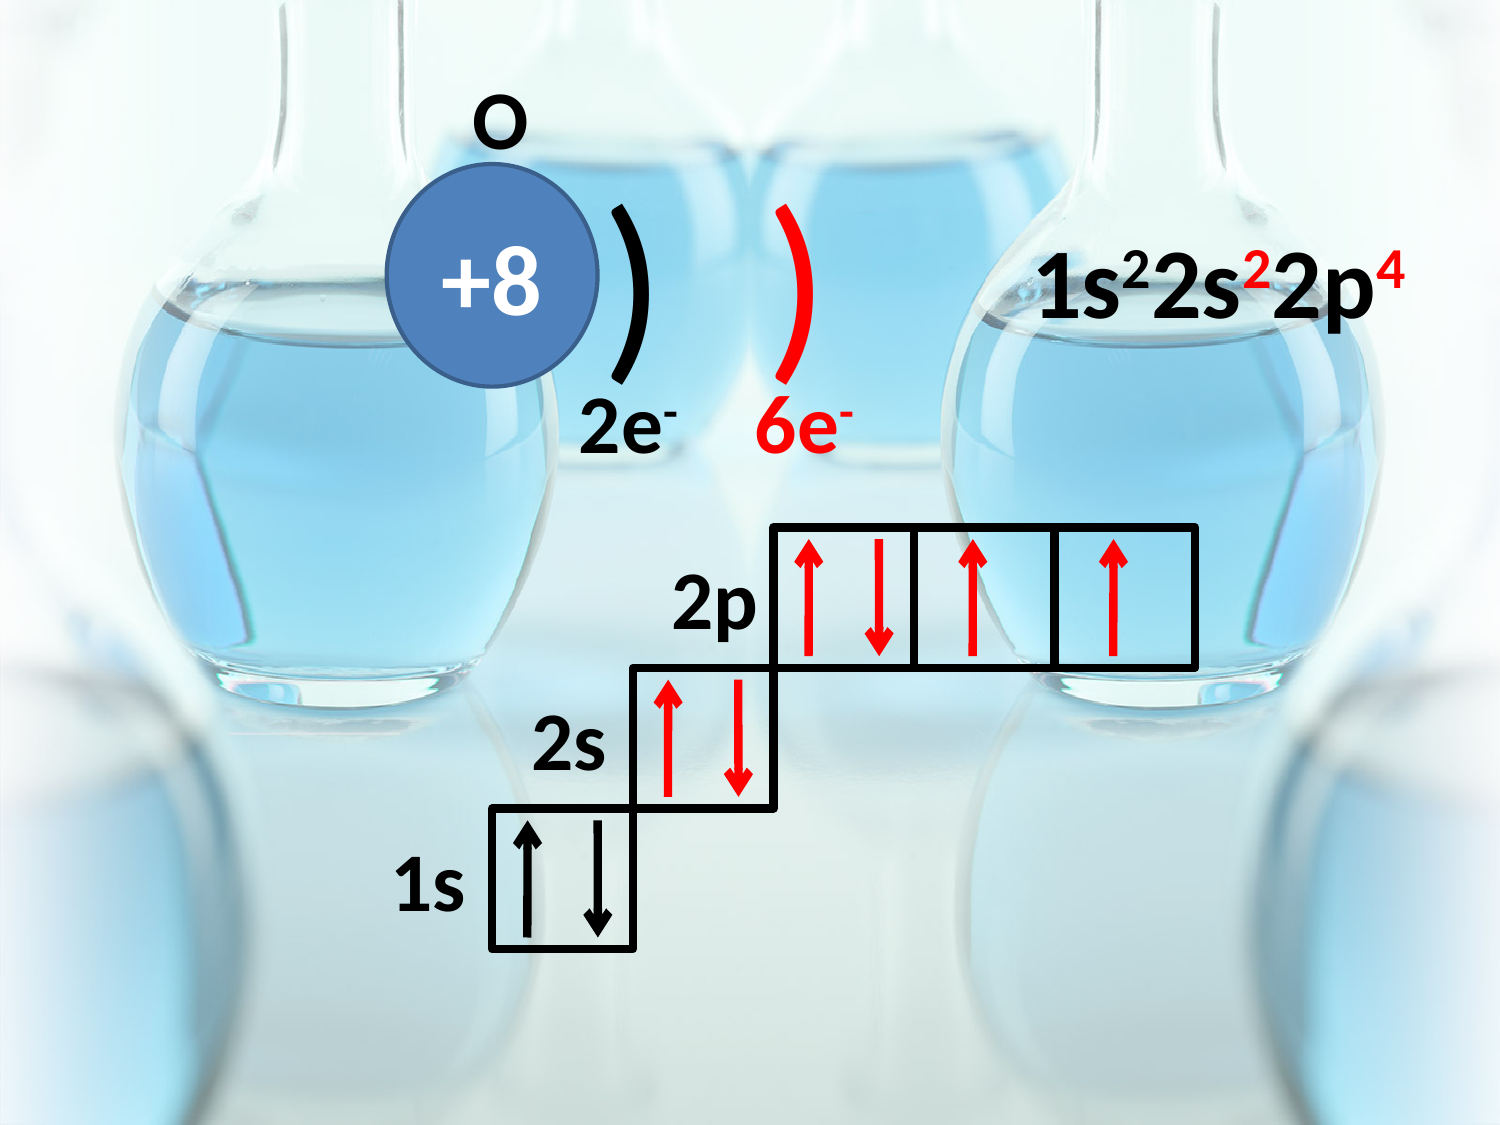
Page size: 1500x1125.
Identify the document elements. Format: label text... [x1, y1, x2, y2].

text_box 2s [516, 679, 622, 795]
text_box 1s22s22p4 [1016, 210, 1421, 346]
text_box O [457, 58, 544, 174]
picture [0, 0, 1500, 1125]
text_box [771, 605, 912, 670]
text_box 6e- [740, 363, 869, 478]
text_box 1s [375, 820, 481, 936]
text_box 2e- [564, 363, 693, 478]
text_box [490, 887, 635, 951]
text_box [631, 746, 775, 811]
text_box [490, 806, 635, 877]
text_box [912, 525, 1053, 670]
text_box 2p [656, 539, 774, 654]
text_box [1053, 525, 1197, 670]
text_box +8 [384, 168, 586, 389]
text_box ) [750, 140, 844, 363]
text_box [771, 525, 912, 595]
text_box ) [586, 140, 680, 363]
text_box [631, 666, 775, 736]
